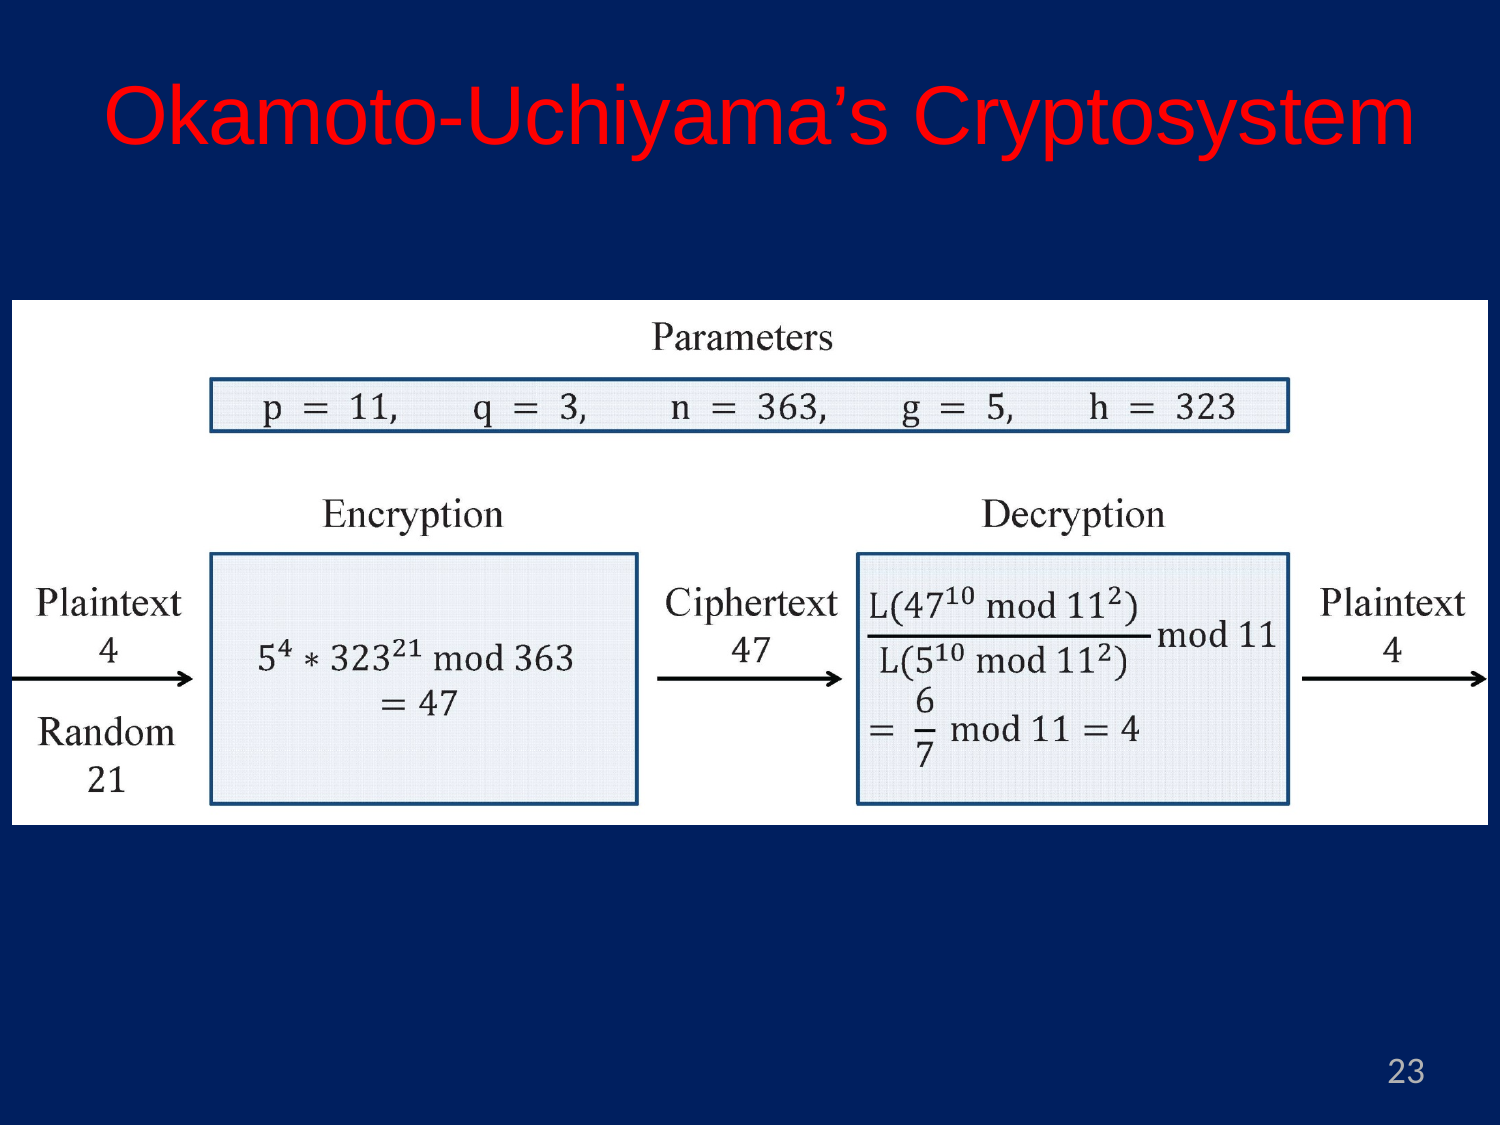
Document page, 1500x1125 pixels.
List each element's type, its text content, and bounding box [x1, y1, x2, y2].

title Okamoto-Uchiyama’s Cryptosystem [44, 36, 1456, 250]
slide_number 23 [1080, 1046, 1425, 1103]
picture [12, 300, 1488, 825]
